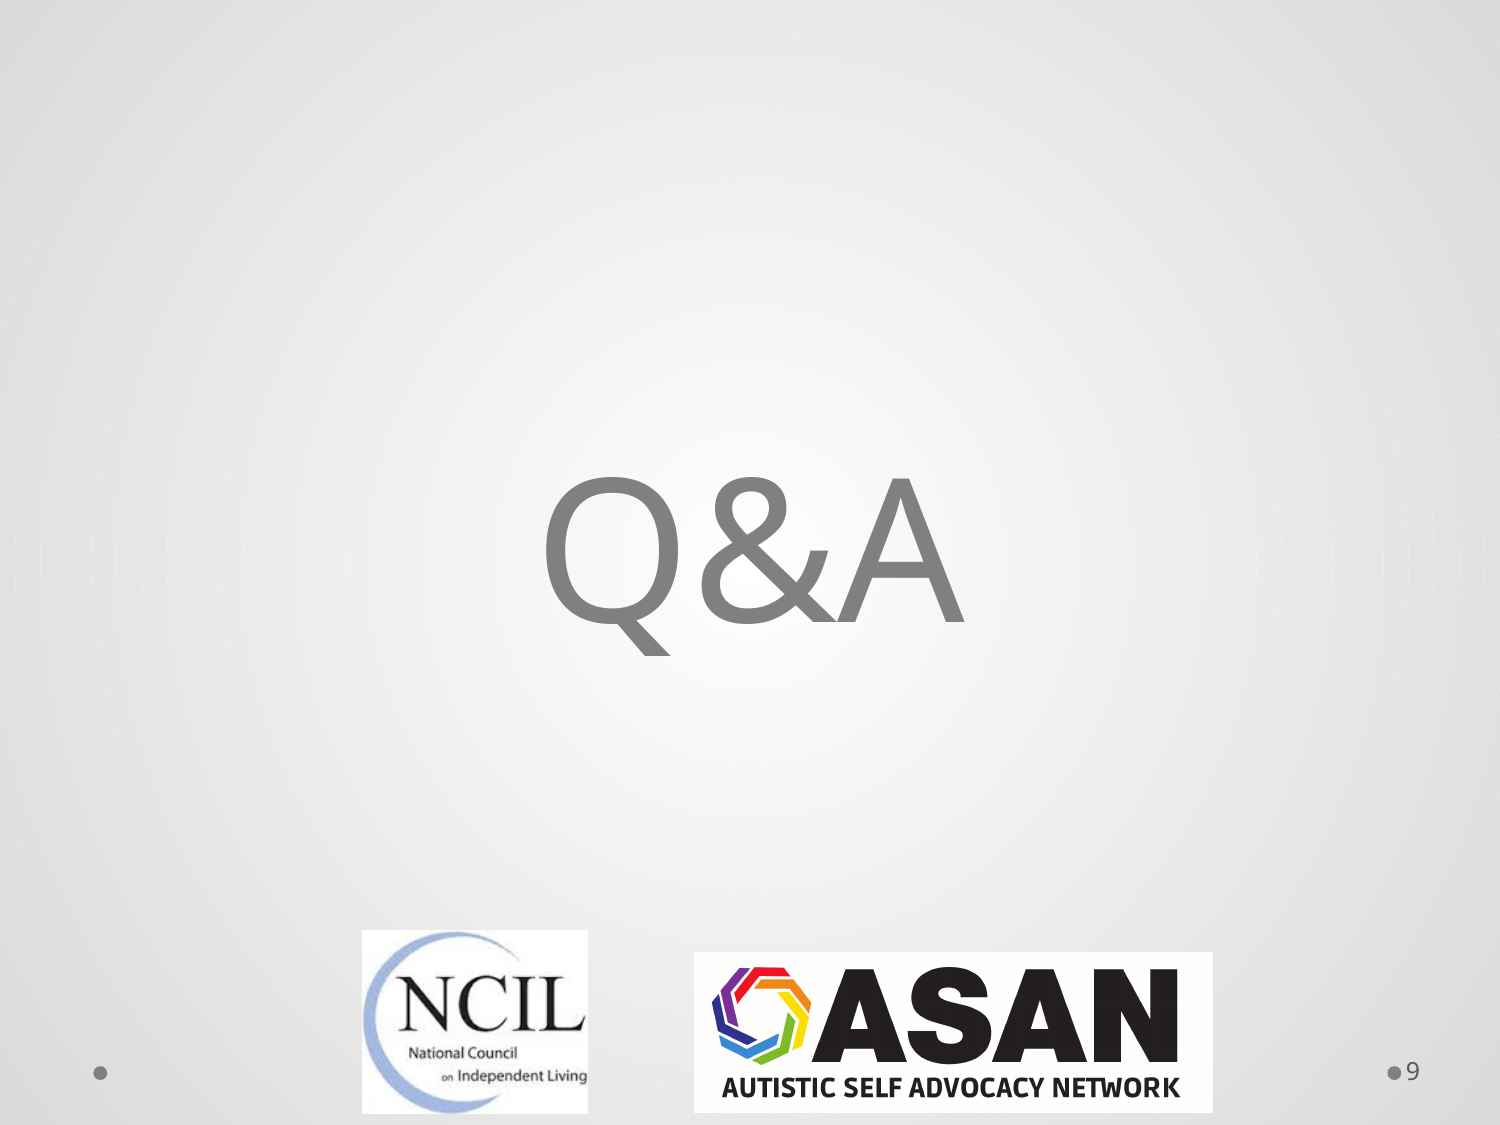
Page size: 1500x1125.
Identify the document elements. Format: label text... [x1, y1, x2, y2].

slide_number 9 [1401, 1042, 1494, 1103]
picture [362, 930, 588, 1114]
picture [694, 951, 1213, 1113]
list Q&A [75, 50, 1425, 1005]
